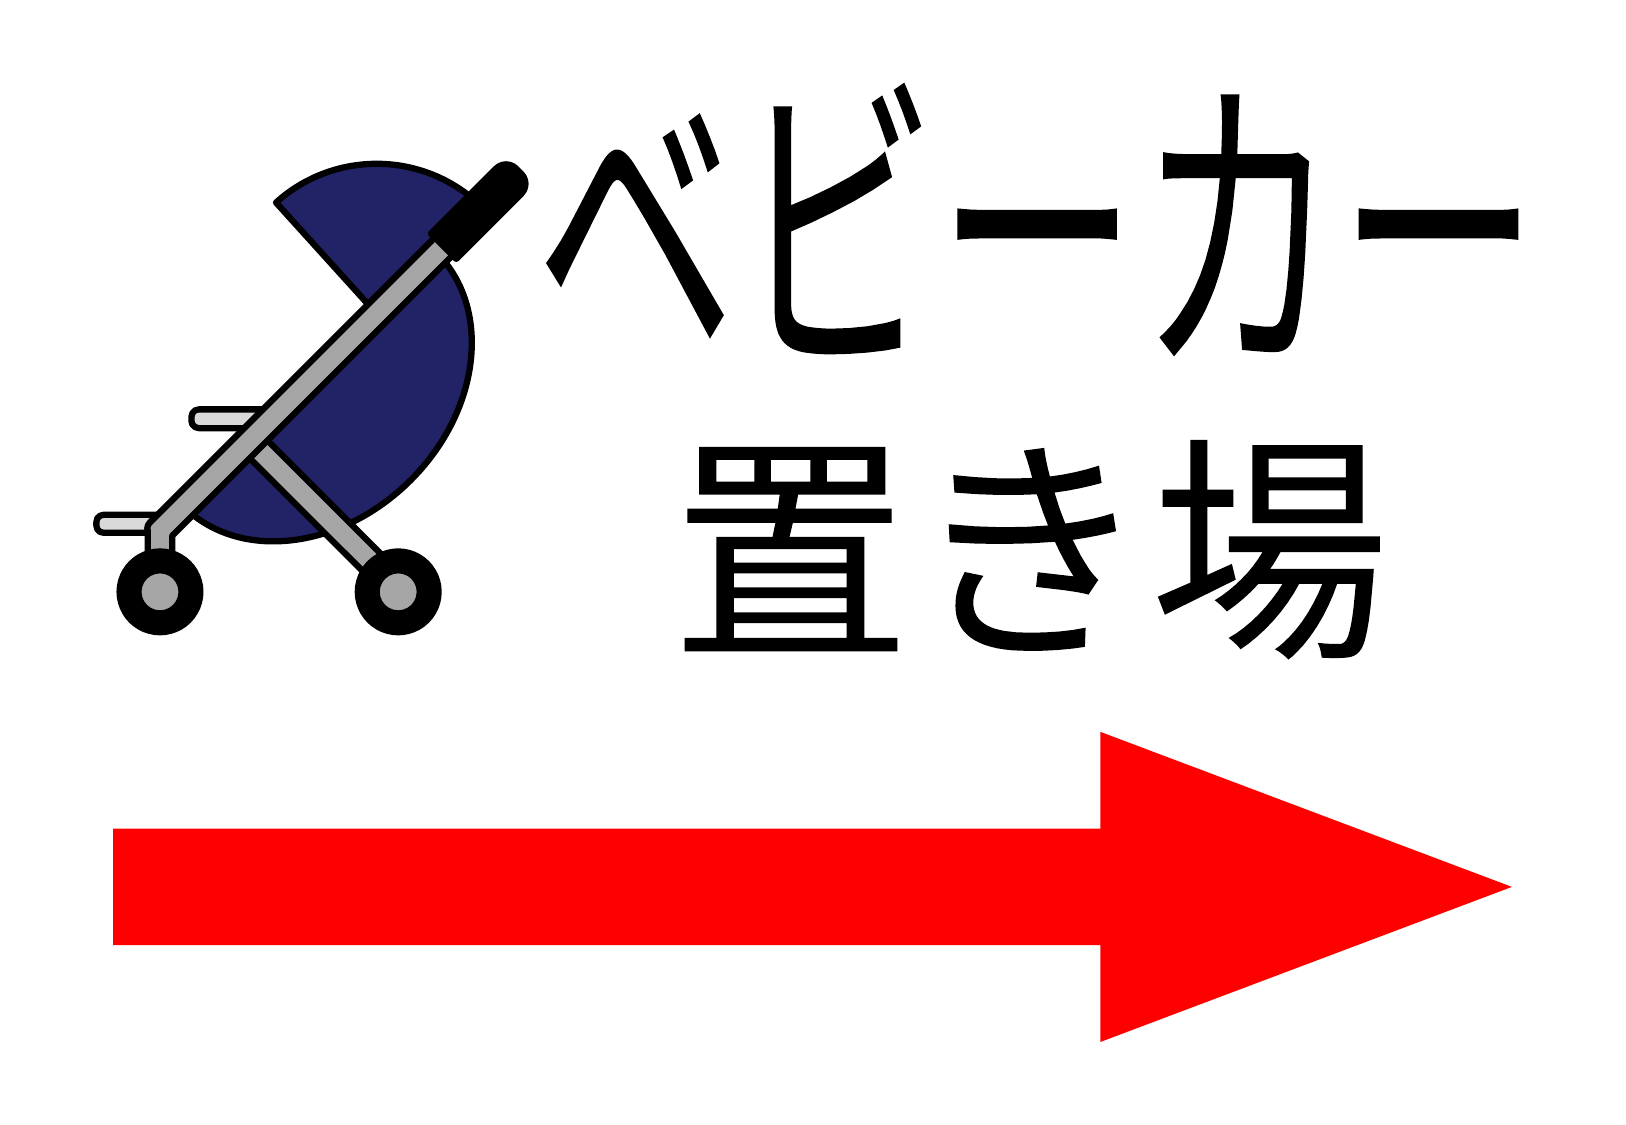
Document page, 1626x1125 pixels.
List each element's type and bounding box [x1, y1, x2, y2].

text_box [110, 729, 1515, 1044]
text_box [96, 163, 540, 637]
text_box [545, 82, 1519, 660]
